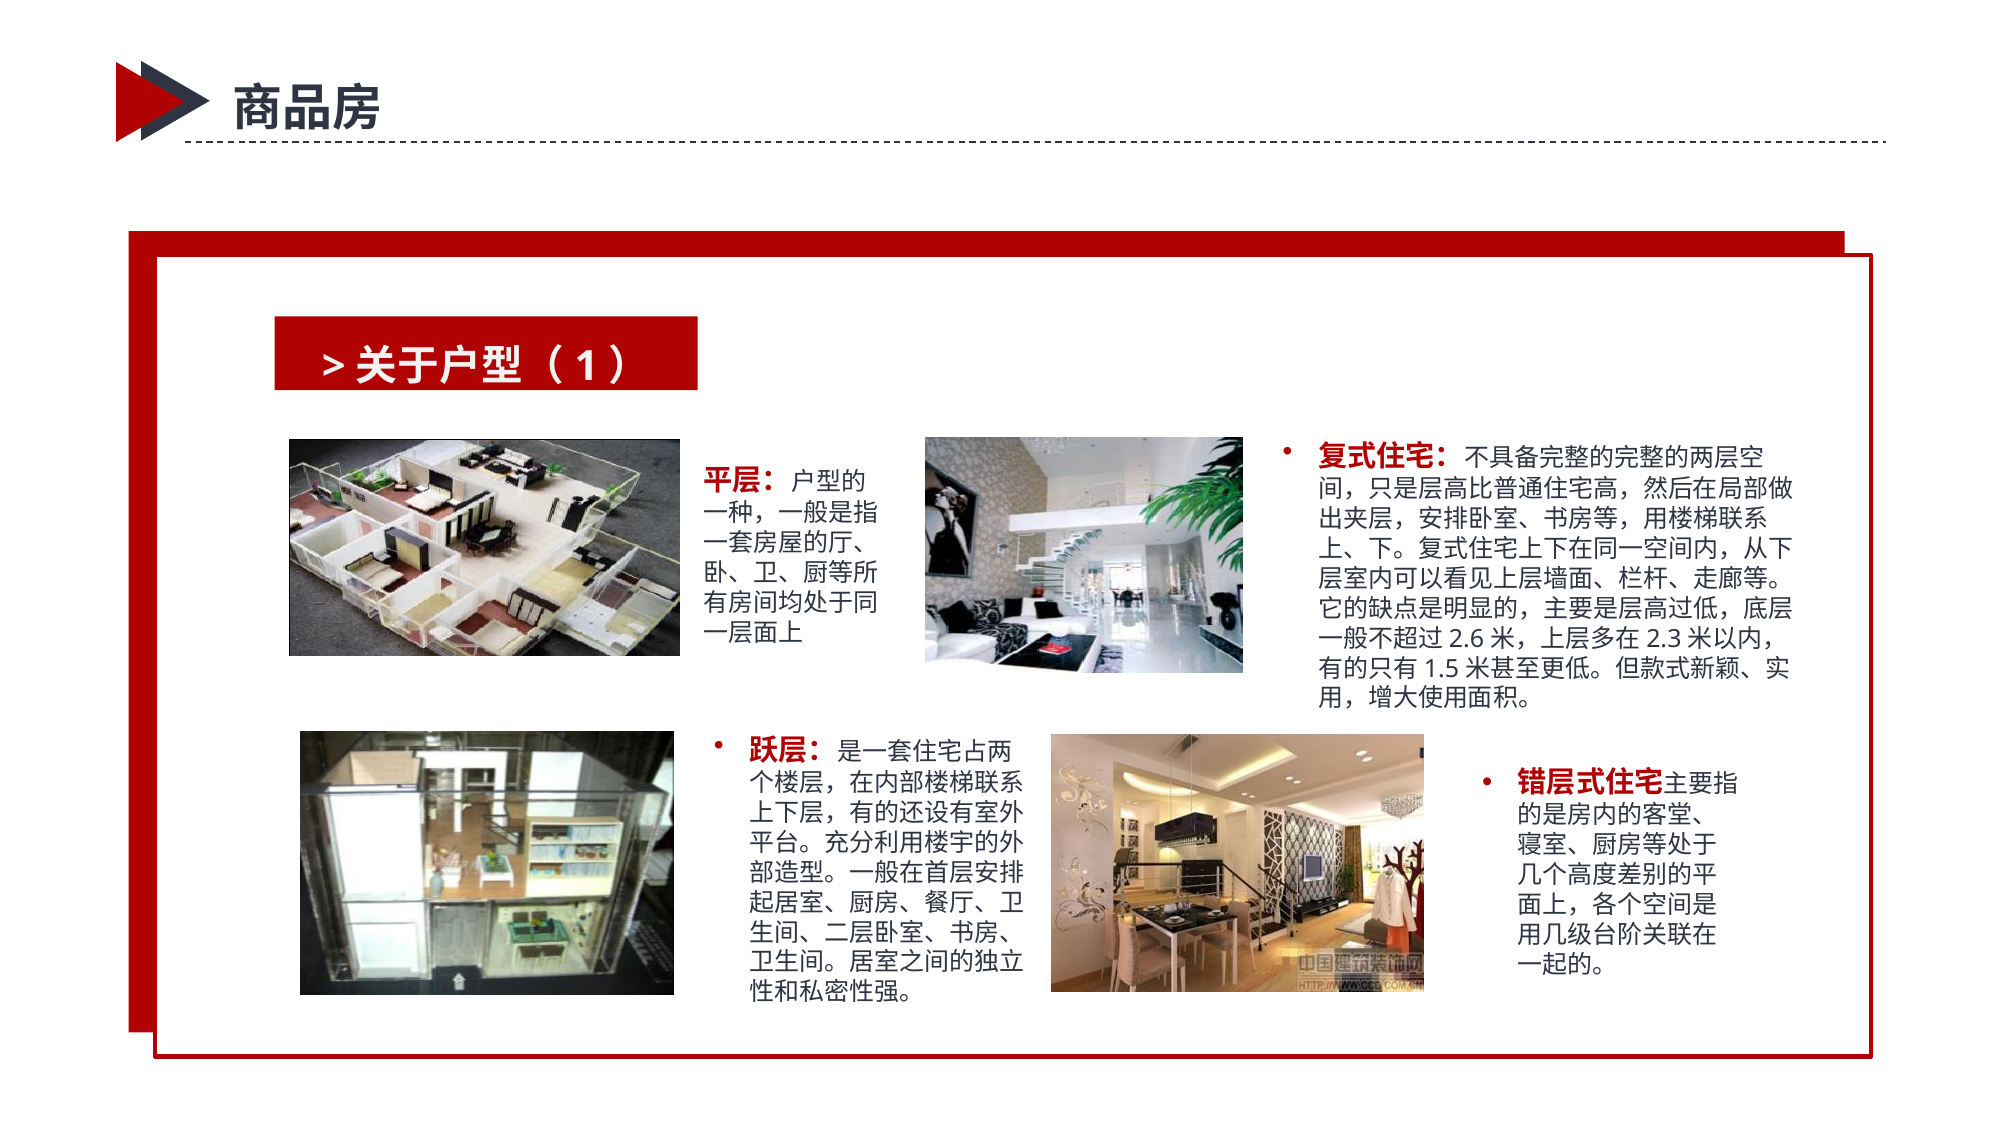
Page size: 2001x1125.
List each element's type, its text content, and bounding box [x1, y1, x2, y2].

picture [300, 731, 674, 995]
text_box 商品房 [199, 68, 415, 157]
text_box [128, 230, 1872, 1057]
picture [288, 438, 680, 657]
picture [925, 437, 1243, 673]
picture [1050, 734, 1424, 993]
